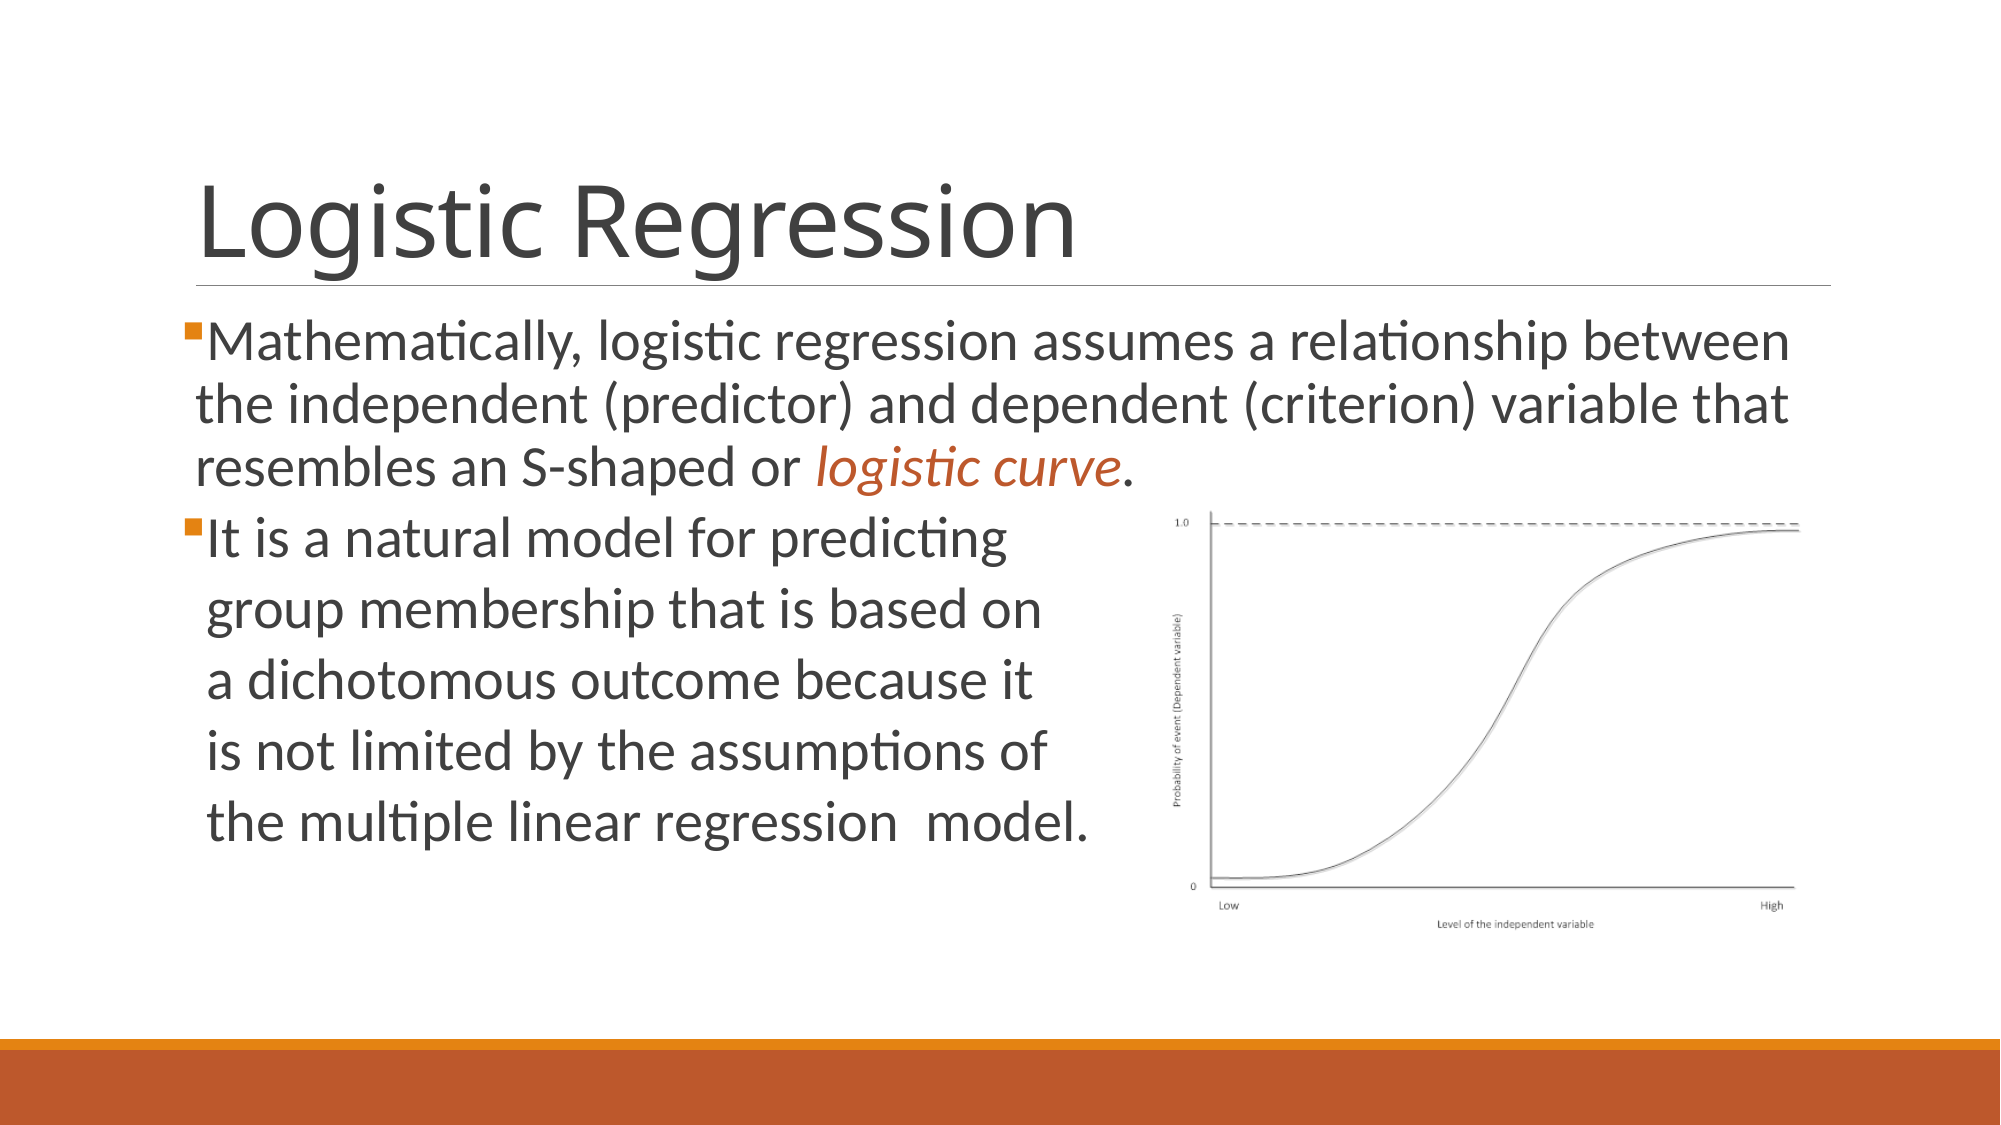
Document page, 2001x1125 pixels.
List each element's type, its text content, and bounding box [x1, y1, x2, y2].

picture [1160, 474, 1831, 936]
list Mathematically, logistic regression assumes a relationship between the independent (predictor) and dependent (criterion) variable that resembles an S-shaped or logistic curve. It is a natural model for predicting group membership that is based on a dichotomous outcome because it is not limited by the assumptions of the multiple linear regression model. [180, 302, 1830, 963]
title Logistic Regression [180, 47, 1830, 285]
